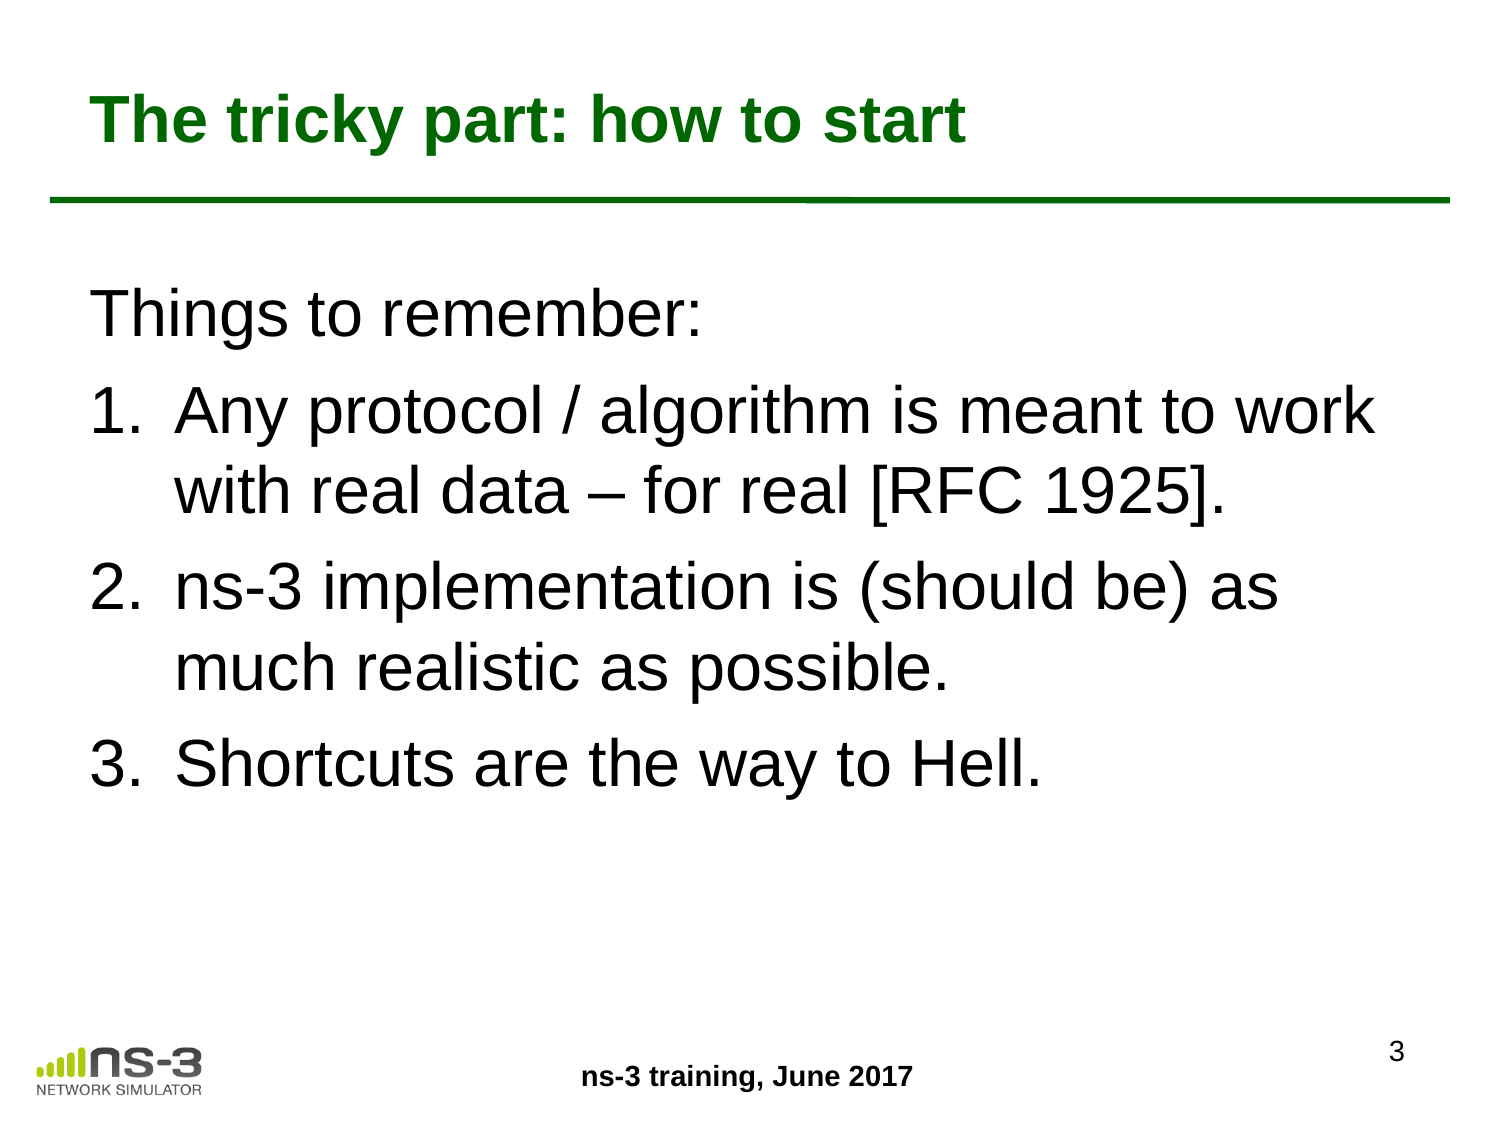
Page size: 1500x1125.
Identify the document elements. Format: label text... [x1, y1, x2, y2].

list Things to remember: Any protocol / algorithm is meant to work with real data – for real [RFC 1925]. ns-3 implementation is (should be) as much realistic as possible. Shortcuts are the way to Hell. [74, 262, 1426, 863]
title The tricky part: how to start [74, 28, 1426, 205]
footer ns-3 training, June 2017 [512, 1049, 983, 1125]
picture [24, 1017, 213, 1125]
slide_number 3 [1074, 1024, 1421, 1101]
